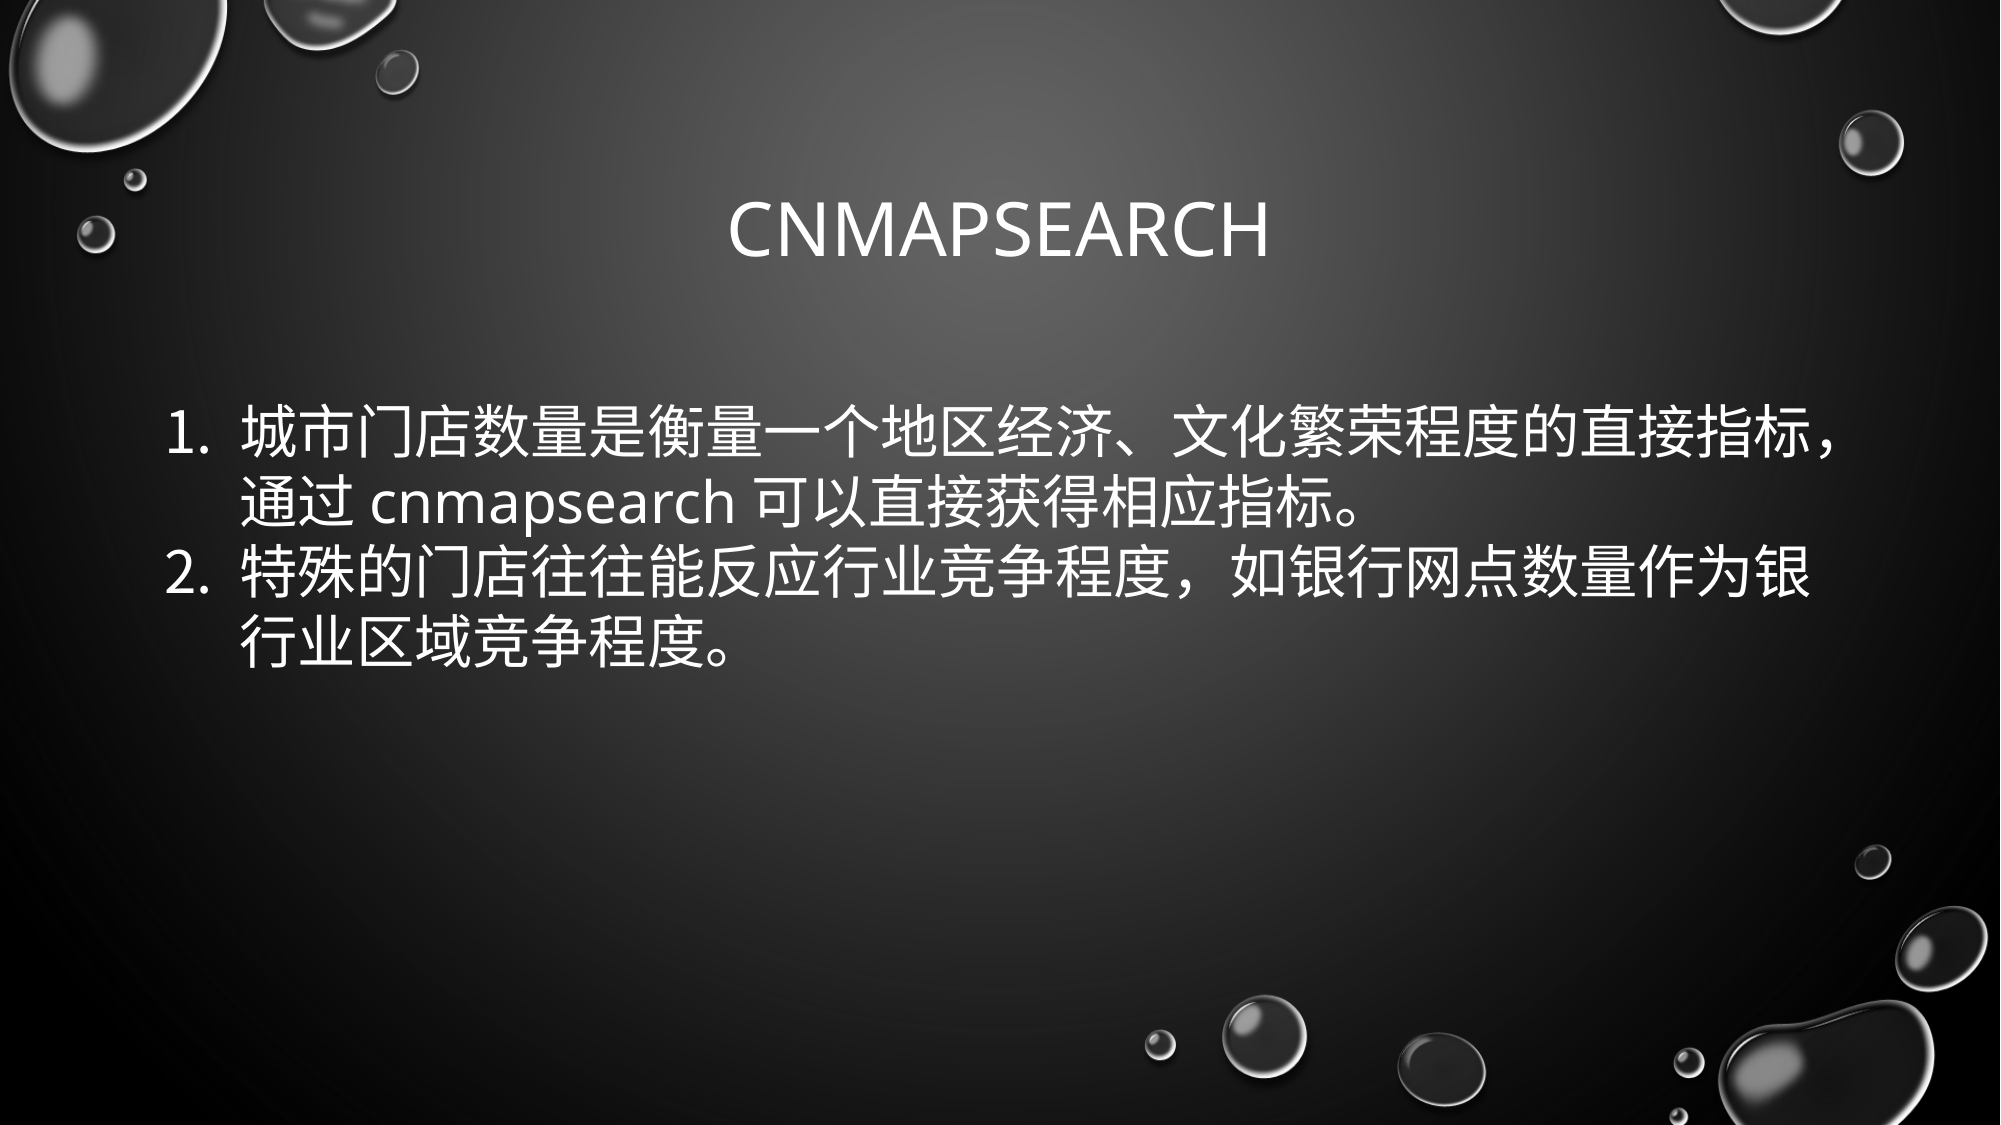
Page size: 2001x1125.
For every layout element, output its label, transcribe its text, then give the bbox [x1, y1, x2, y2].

title cnmapsearch [149, 101, 1851, 364]
text_box 城市门店数量是衡量一个地区经济、文化繁荣程度的直接指标，通过cnmapsearch可以直接获得相应指标。 特殊的门店往往能反应行业竞争程度，如银行网点数量作为银行业区域竞争程度。 [149, 388, 1850, 753]
picture [0, 0, 2000, 1125]
